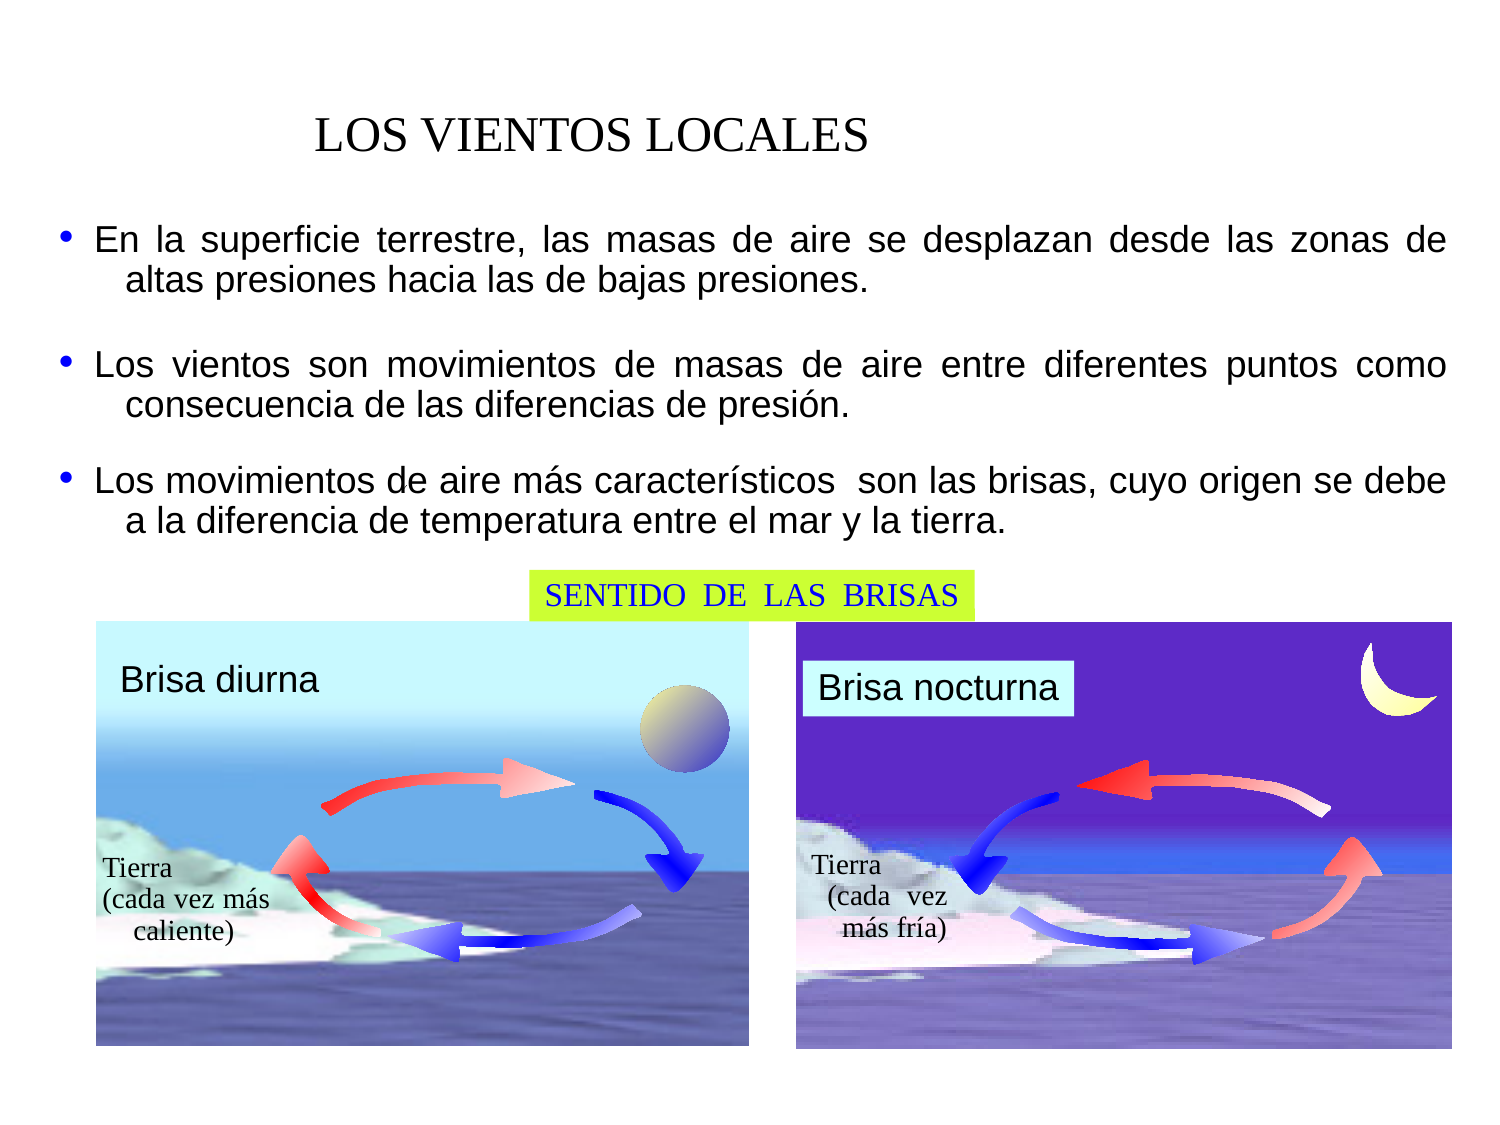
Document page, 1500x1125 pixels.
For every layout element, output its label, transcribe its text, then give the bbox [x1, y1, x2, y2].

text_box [44, 336, 1463, 440]
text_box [95, 569, 1452, 1049]
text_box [44, 453, 1463, 556]
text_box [44, 211, 1463, 315]
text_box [802, 660, 1075, 717]
text_box LOS VIENTOS LOCALES [300, 93, 1175, 170]
